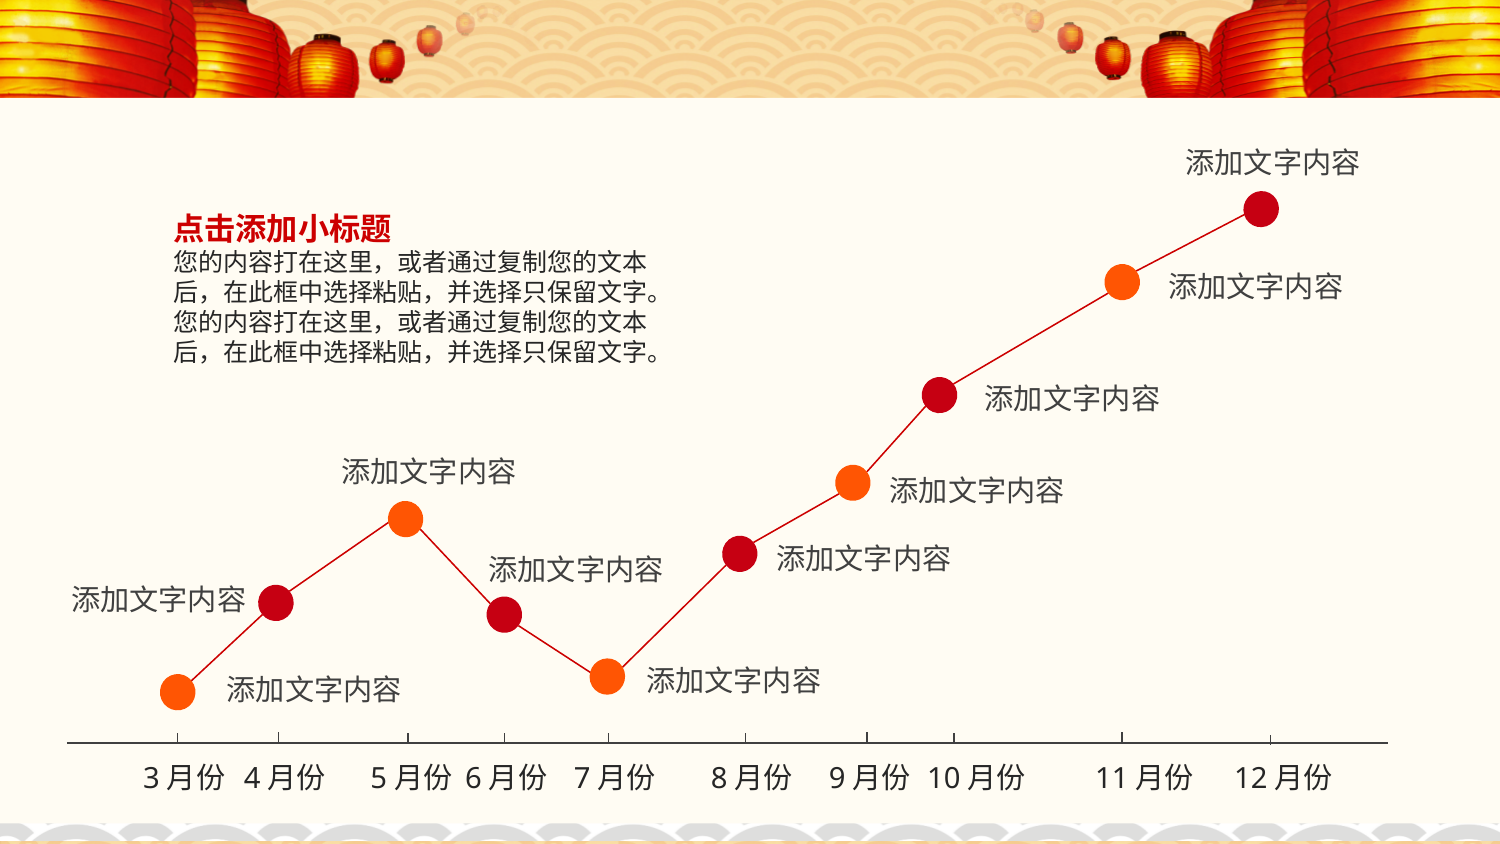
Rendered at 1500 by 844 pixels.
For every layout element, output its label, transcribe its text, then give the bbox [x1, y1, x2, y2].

text_box [835, 464, 871, 501]
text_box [289, 522, 389, 592]
text_box 添加文字内容 [215, 665, 414, 713]
text_box 添加文字内容 [1156, 262, 1355, 309]
text_box 添加文字内容 [59, 575, 259, 622]
picture [0, 824, 1500, 844]
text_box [753, 493, 839, 543]
text_box [1243, 191, 1279, 228]
text_box 4月份 [232, 754, 338, 801]
text_box 5月份 [359, 754, 453, 801]
text_box [387, 500, 424, 538]
text_box 10月份 [915, 754, 1038, 801]
text_box [259, 584, 294, 621]
text_box [589, 658, 626, 695]
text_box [953, 293, 1109, 384]
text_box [866, 406, 926, 472]
text_box 添加文字内容 [1174, 138, 1373, 185]
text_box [518, 625, 590, 673]
text_box [921, 377, 958, 414]
text_box [1104, 264, 1140, 301]
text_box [191, 614, 263, 681]
text_box 添加文字内容 [491, 545, 676, 592]
text_box 12月份 [1222, 754, 1345, 801]
text_box 6月份 [453, 754, 559, 801]
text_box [622, 565, 726, 668]
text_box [66, 732, 1389, 745]
text_box [722, 535, 758, 572]
text_box 7月份 [562, 754, 668, 801]
text_box 9月份 [817, 754, 915, 801]
text_box 点击添加小标题 您的内容打在这里，或者通过复制您的文本后，在此框中选择粘贴，并选择只保留文字。 您的内容打在这里，或者通过复制您的文本后，在此框中选择粘贴，并选择只保留文字。 [161, 165, 681, 372]
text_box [1136, 214, 1245, 271]
text_box 11月份 [1083, 754, 1206, 801]
text_box 添加文字内容 [634, 656, 833, 703]
text_box 添加文字内容 [878, 466, 1077, 513]
text_box [160, 674, 196, 711]
text_box 添加文字内容 [973, 374, 1172, 422]
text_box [420, 529, 491, 604]
text_box 添加文字内容 [330, 447, 529, 495]
text_box [486, 596, 522, 633]
picture [0, 0, 1500, 97]
text_box 添加文字内容 [765, 535, 964, 582]
text_box 3月份 [131, 754, 232, 801]
text_box 8月份 [699, 754, 805, 801]
